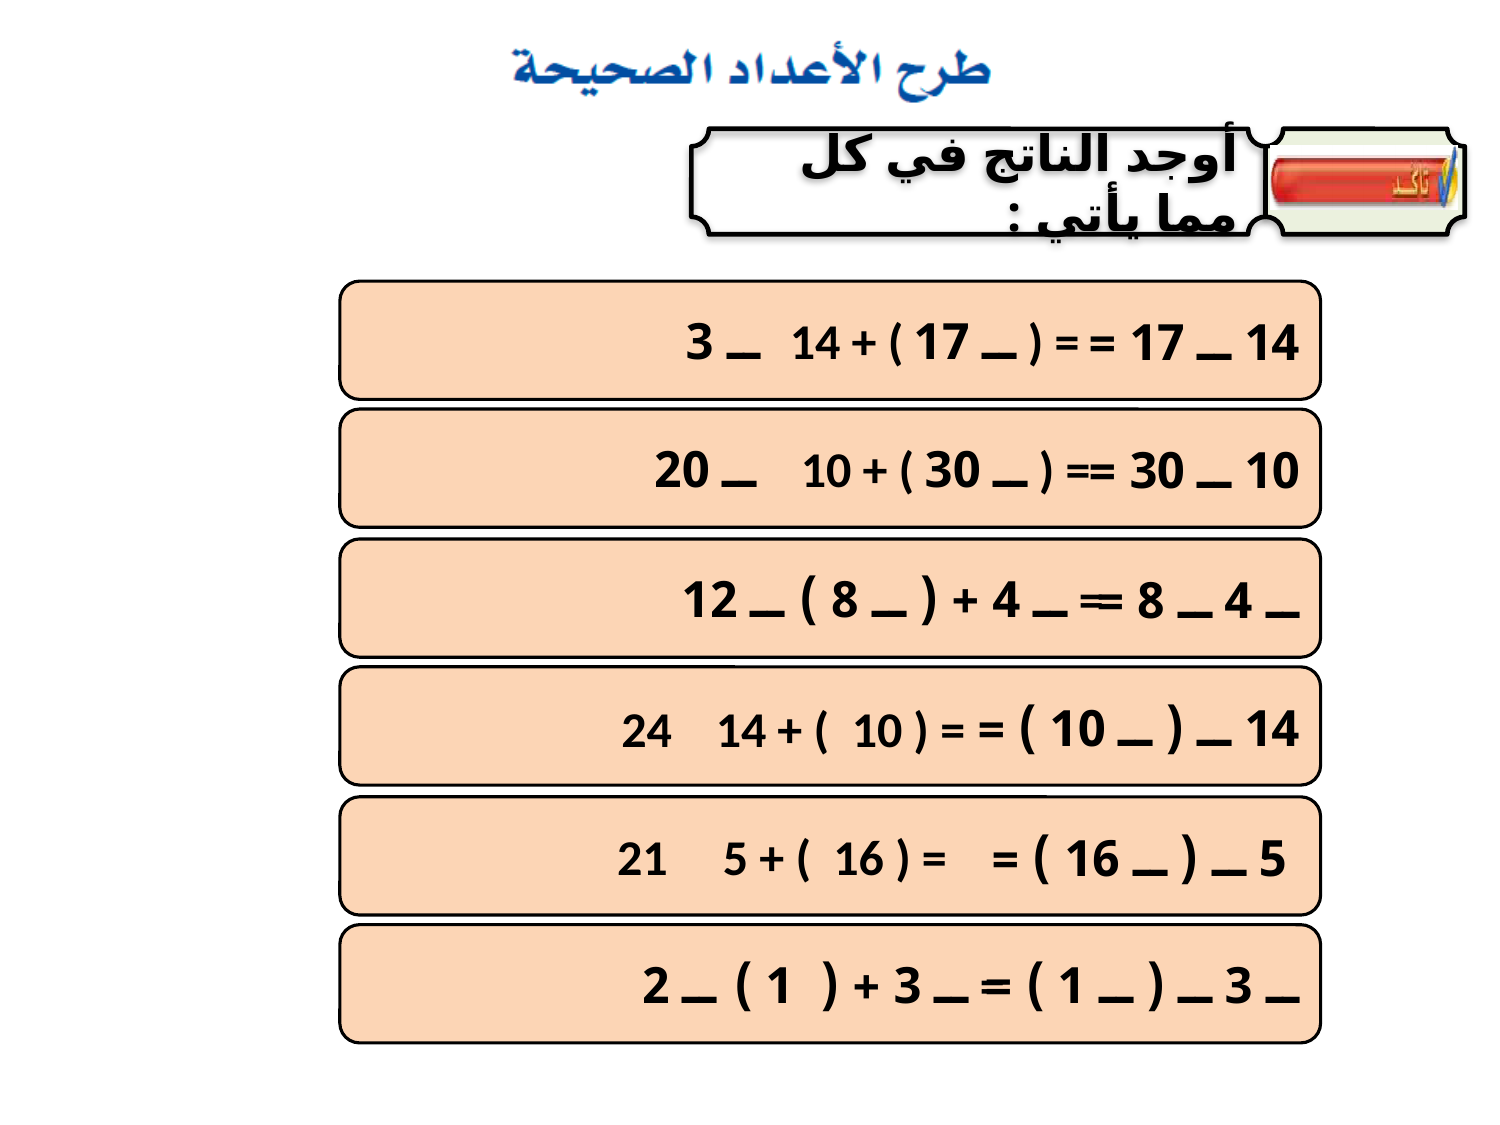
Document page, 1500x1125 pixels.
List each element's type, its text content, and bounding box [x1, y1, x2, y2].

text_box 14 + ( 10 ) = [703, 692, 991, 764]
text_box 14 ــ ( ــ 10 ) = [339, 666, 1321, 786]
text_box 14 + ( ــ 17 ) = [789, 304, 1085, 376]
text_box ــ 4 + ( ــ 8 ) = [802, 562, 1102, 633]
text_box ــ 4 ــ 8 = [339, 538, 1321, 658]
text_box ــ 2 [611, 948, 748, 1019]
text_box ــ 3 + ( 1 ) = [739, 948, 1020, 1019]
text_box ــ 3 ــ ( ــ 1 ) = [339, 924, 1321, 1043]
text_box 5 ــ ( ــ 16 ) = [339, 796, 1321, 916]
text_box 5 + ( 16 ) = [703, 820, 980, 891]
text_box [691, 128, 1466, 235]
text_box ــ 12 [666, 562, 802, 633]
text_box 21 [574, 820, 711, 891]
text_box 10 + ( ــ 30 ) = [770, 432, 1114, 503]
text_box 10 ــ 30 = [339, 409, 1321, 528]
text_box ــ 3 [656, 304, 792, 376]
text_box ــ 20 [637, 432, 774, 503]
text_box 14 ــ 17 = [339, 281, 1321, 400]
picture [506, 34, 994, 106]
text_box 24 [578, 692, 715, 764]
